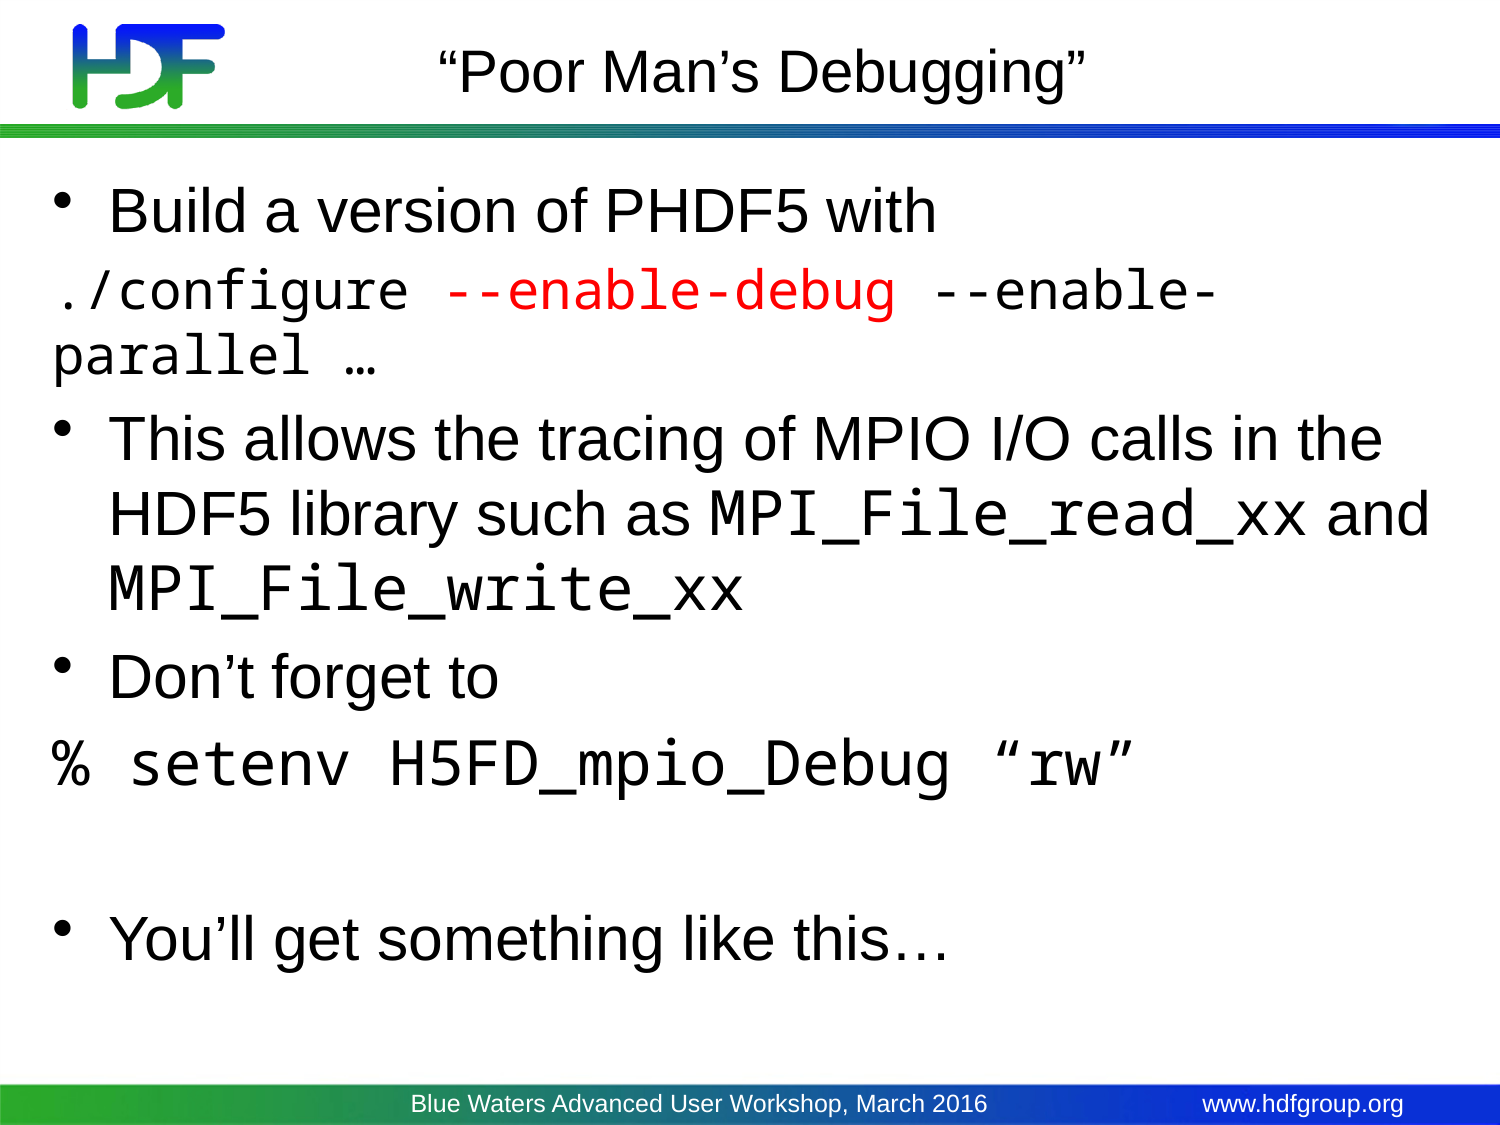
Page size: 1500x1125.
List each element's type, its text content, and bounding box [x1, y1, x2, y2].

picture [0, 0, 1500, 1125]
list Build a version of PHDF5 with ./configure --enable-debug --enable-parallel … This allows the tracing of MPIO I/O calls in the HDF5 library such as MPI_File_read_xx and MPI_File_write_xx Don’t forget to % setenv H5FD_mpio_Debug “rw” You’ll get something like this… [37, 162, 1475, 1063]
title “Poor Man’s Debugging” [187, 24, 1338, 113]
footer Blue Waters Advanced User Workshop, March 2016 [374, 1087, 1026, 1125]
